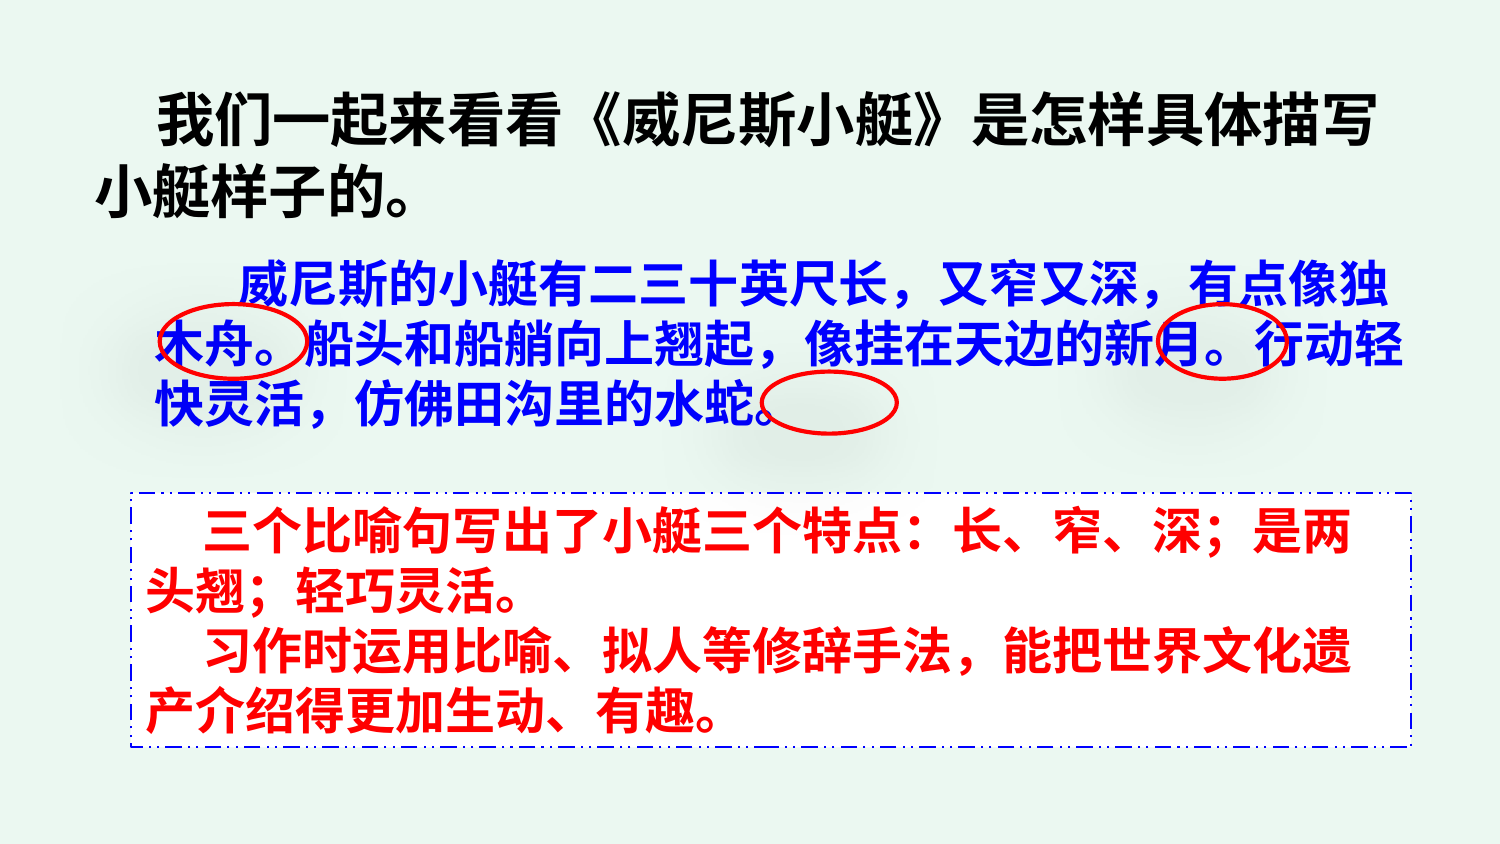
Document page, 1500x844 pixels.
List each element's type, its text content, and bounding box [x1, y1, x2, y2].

text_box [1157, 304, 1287, 379]
text_box [761, 371, 897, 434]
text_box [159, 304, 308, 379]
text_box 我们一起来看看《威尼斯小艇》是怎样具体描写小艇样子的。 [78, 65, 1399, 234]
text_box 三个比喻句写出了小艇三个特点：长、窄、深；是两头翘；轻巧灵活。 习作时运用比喻、拟人等修辞手法，能把世界文化遗产介绍得更加生动、有趣。 [130, 492, 1412, 748]
text_box 威尼斯的小艇有二三十英尺长，又窄又深，有点像独木舟。船头和船艄向上翘起，像挂在天边的新月。行动轻快灵活，仿佛田沟里的水蛇。 [139, 244, 1421, 440]
